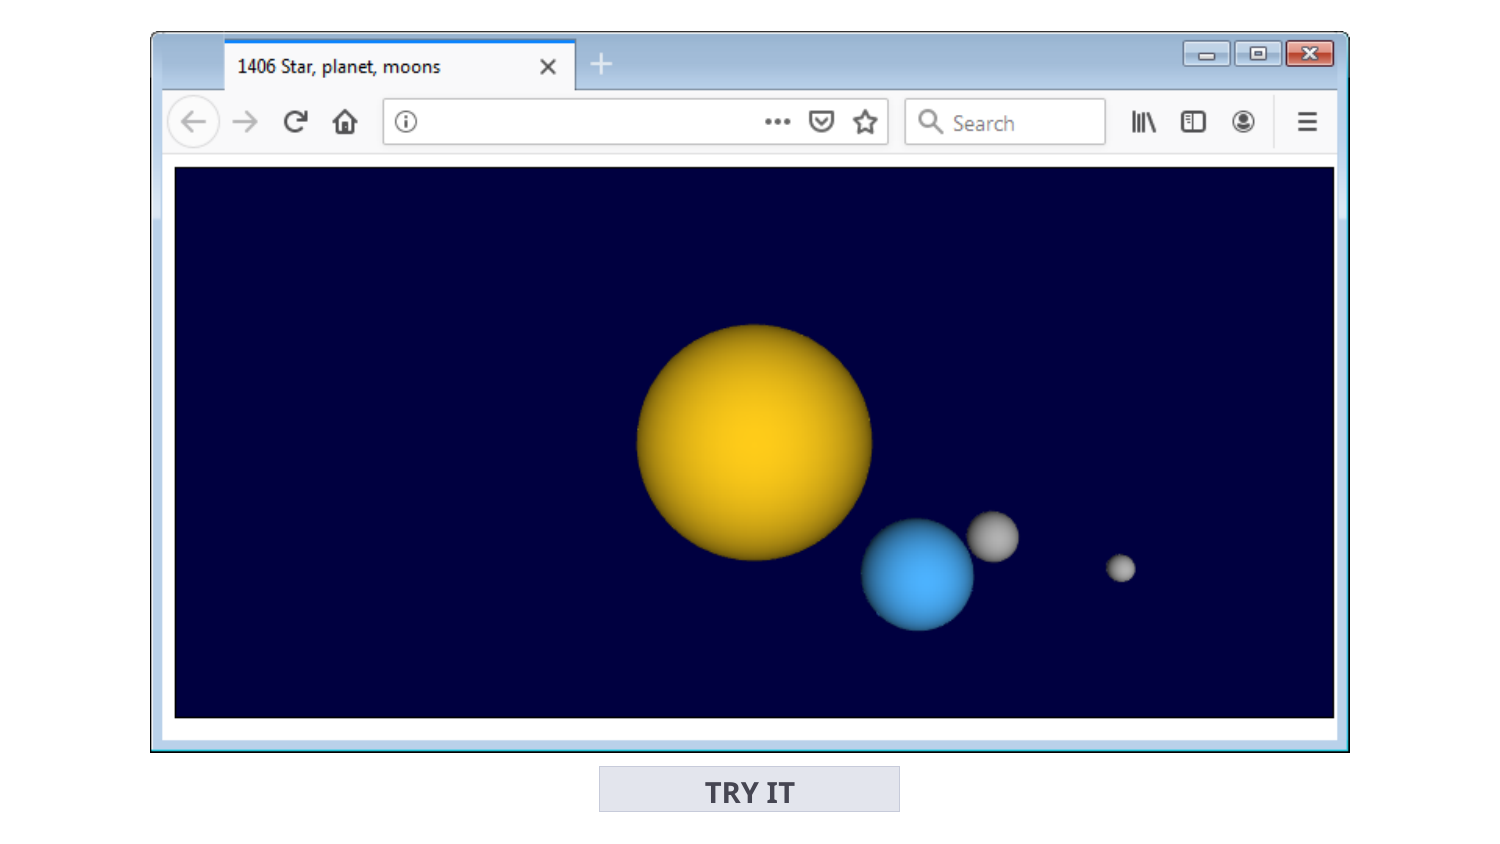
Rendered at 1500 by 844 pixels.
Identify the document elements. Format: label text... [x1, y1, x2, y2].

picture [149, 31, 1351, 753]
text_box TRY IT [599, 766, 900, 812]
